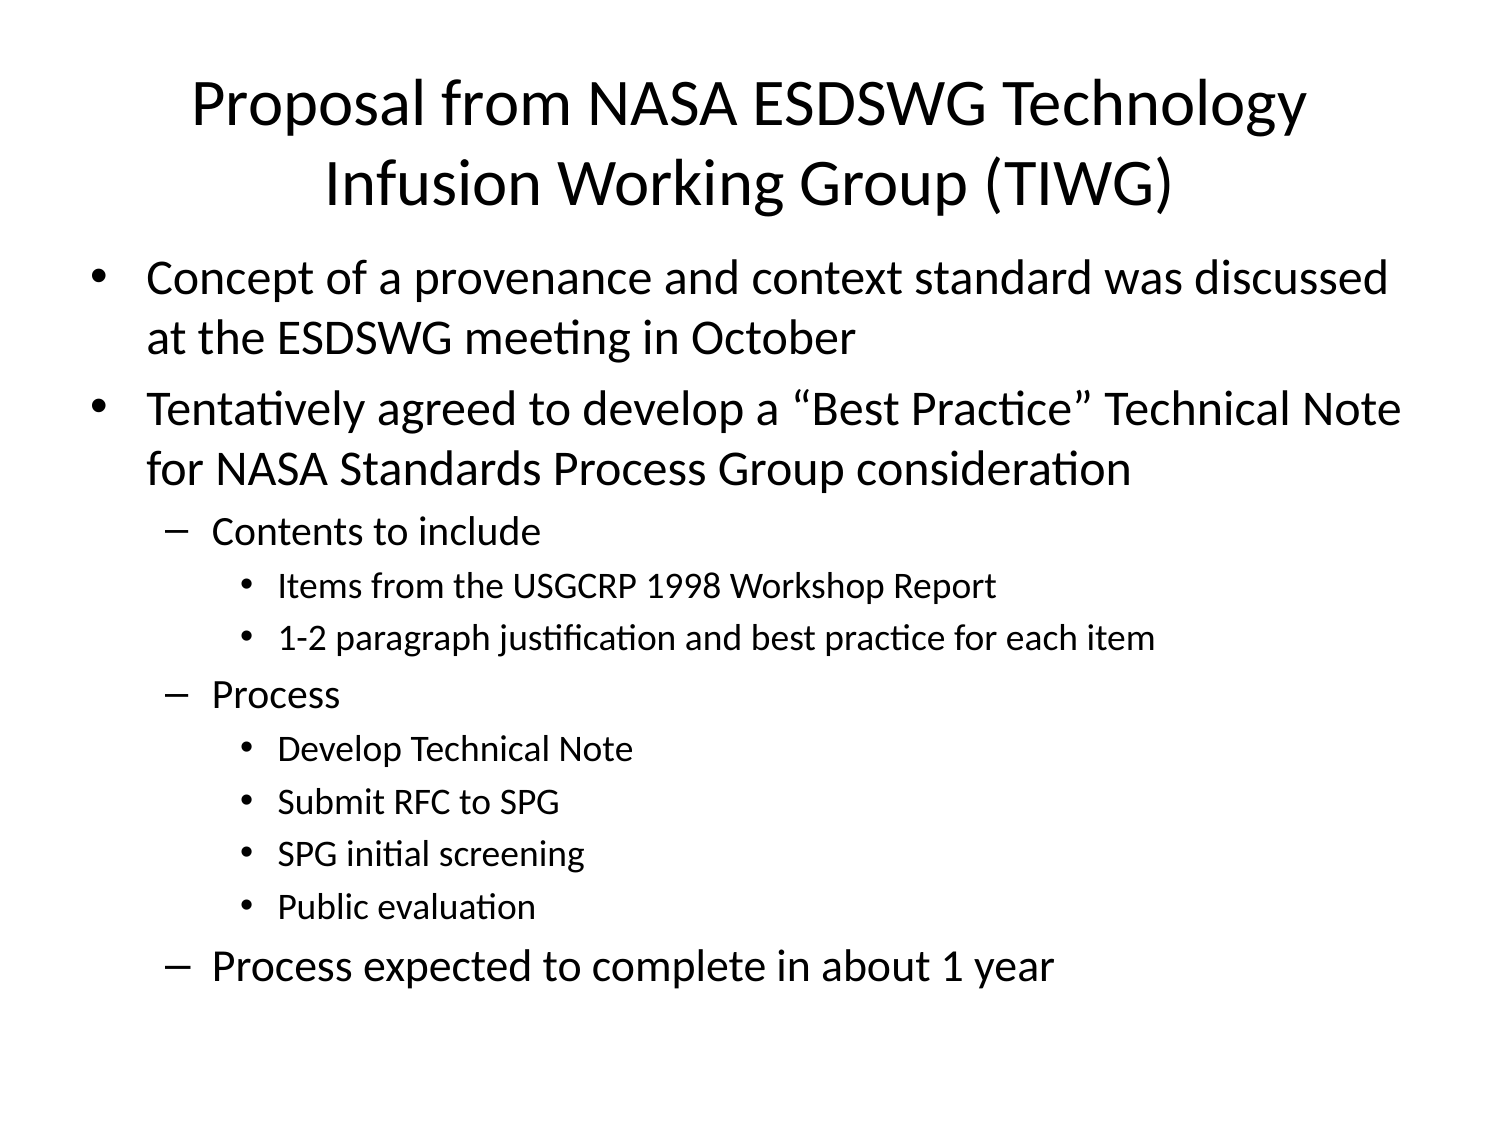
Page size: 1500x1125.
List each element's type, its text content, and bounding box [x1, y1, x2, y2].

title Proposal from NASA ESDSWG Technology Infusion Working Group (TIWG) [74, 44, 1426, 233]
list Concept of a provenance and context standard was discussed at the ESDSWG meeting in October Tentatively agreed to develop a “Best Practice” Technical Note for NASA Standards Process Group consideration Contents to include Items from the USGCRP 1998 Workshop Report 1-2 paragraph justification and best practice for each item Process Develop Technical Note Submit RFC to SPG SPG initial screening Public evaluation Process expected to complete in about 1 year [74, 237, 1426, 1063]
